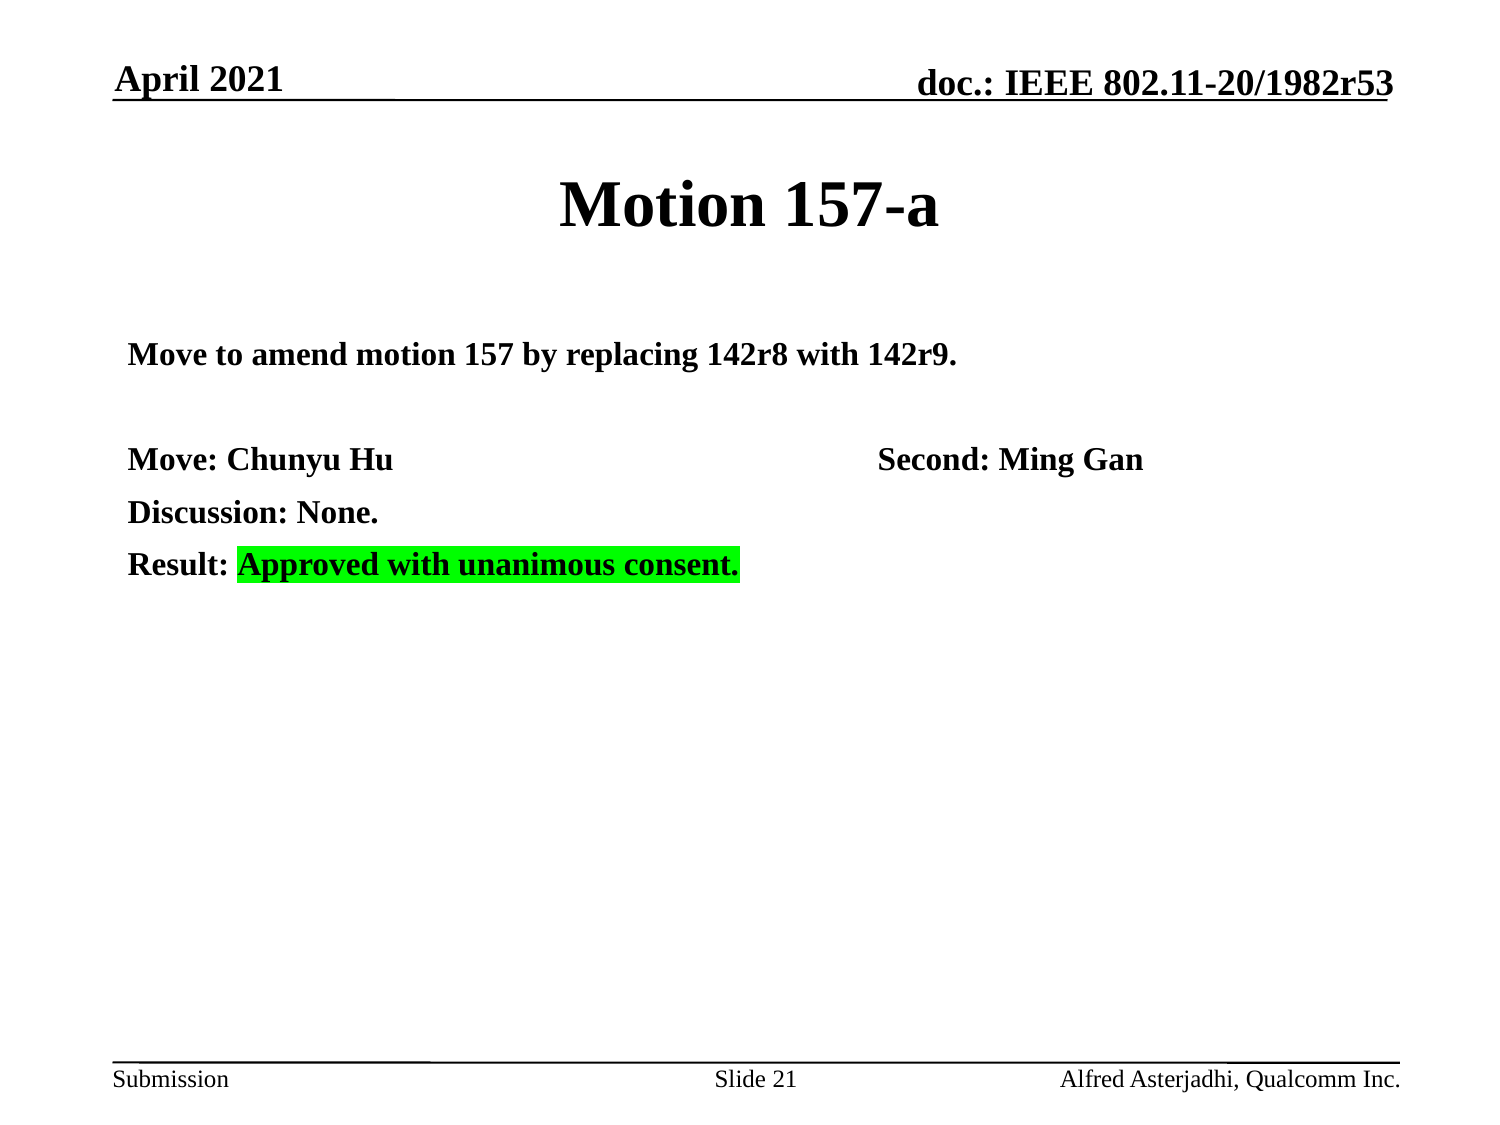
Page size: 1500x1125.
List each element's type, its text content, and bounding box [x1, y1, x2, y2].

title Motion 157-a [112, 112, 1388, 288]
slide_number Slide 21 [712, 1061, 800, 1123]
list Move to amend motion 157 by replacing 142r8 with 142r9. Move: Chunyu Hu Second: Ming Gan Discussion: None. Result: Approved with unanimous consent. [112, 324, 1388, 1000]
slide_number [114, 54, 423, 100]
footer Alfred Asterjadhi, Qualcomm Inc. [878, 1061, 1402, 1093]
